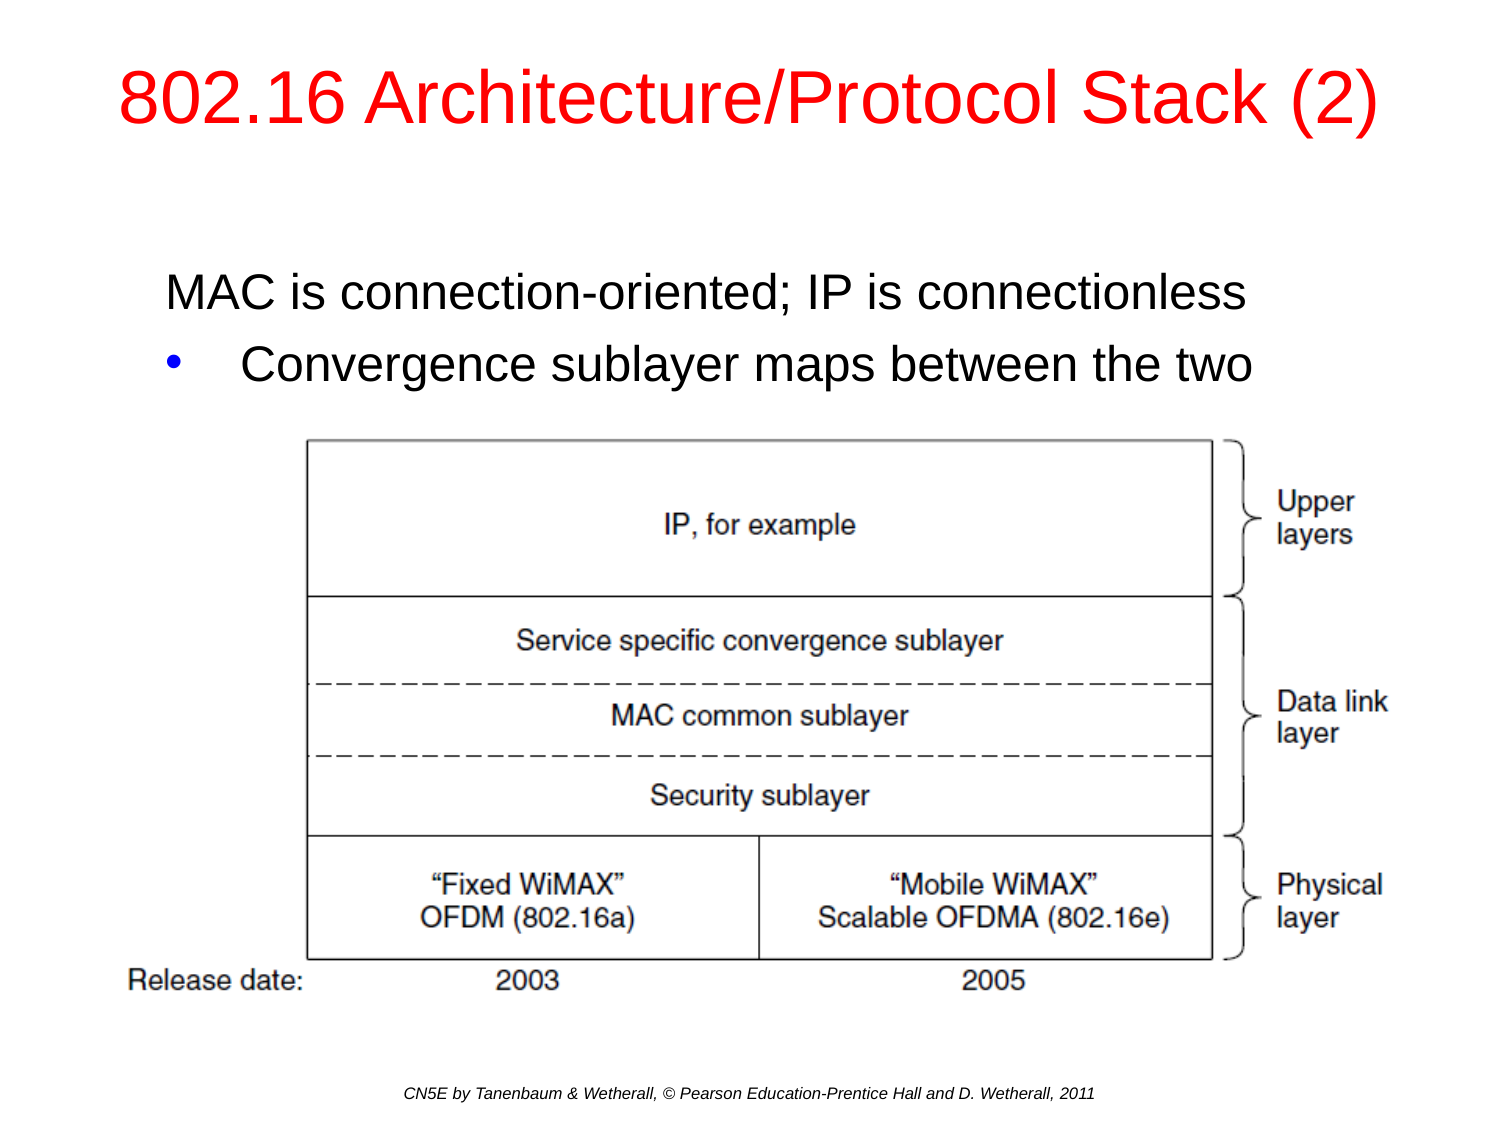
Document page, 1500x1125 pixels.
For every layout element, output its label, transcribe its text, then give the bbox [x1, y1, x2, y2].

footer CN5E by Tanenbaum & Wetherall, © Pearson Education-Prentice Hall and D. Wetherall, 2011 [0, 1074, 1500, 1125]
title 802.16 Architecture/Protocol Stack (2) [0, 0, 1500, 188]
picture [98, 432, 1401, 1031]
list MAC is connection-oriented; IP is connectionless Convergence sublayer maps between the two [149, 251, 1429, 1007]
